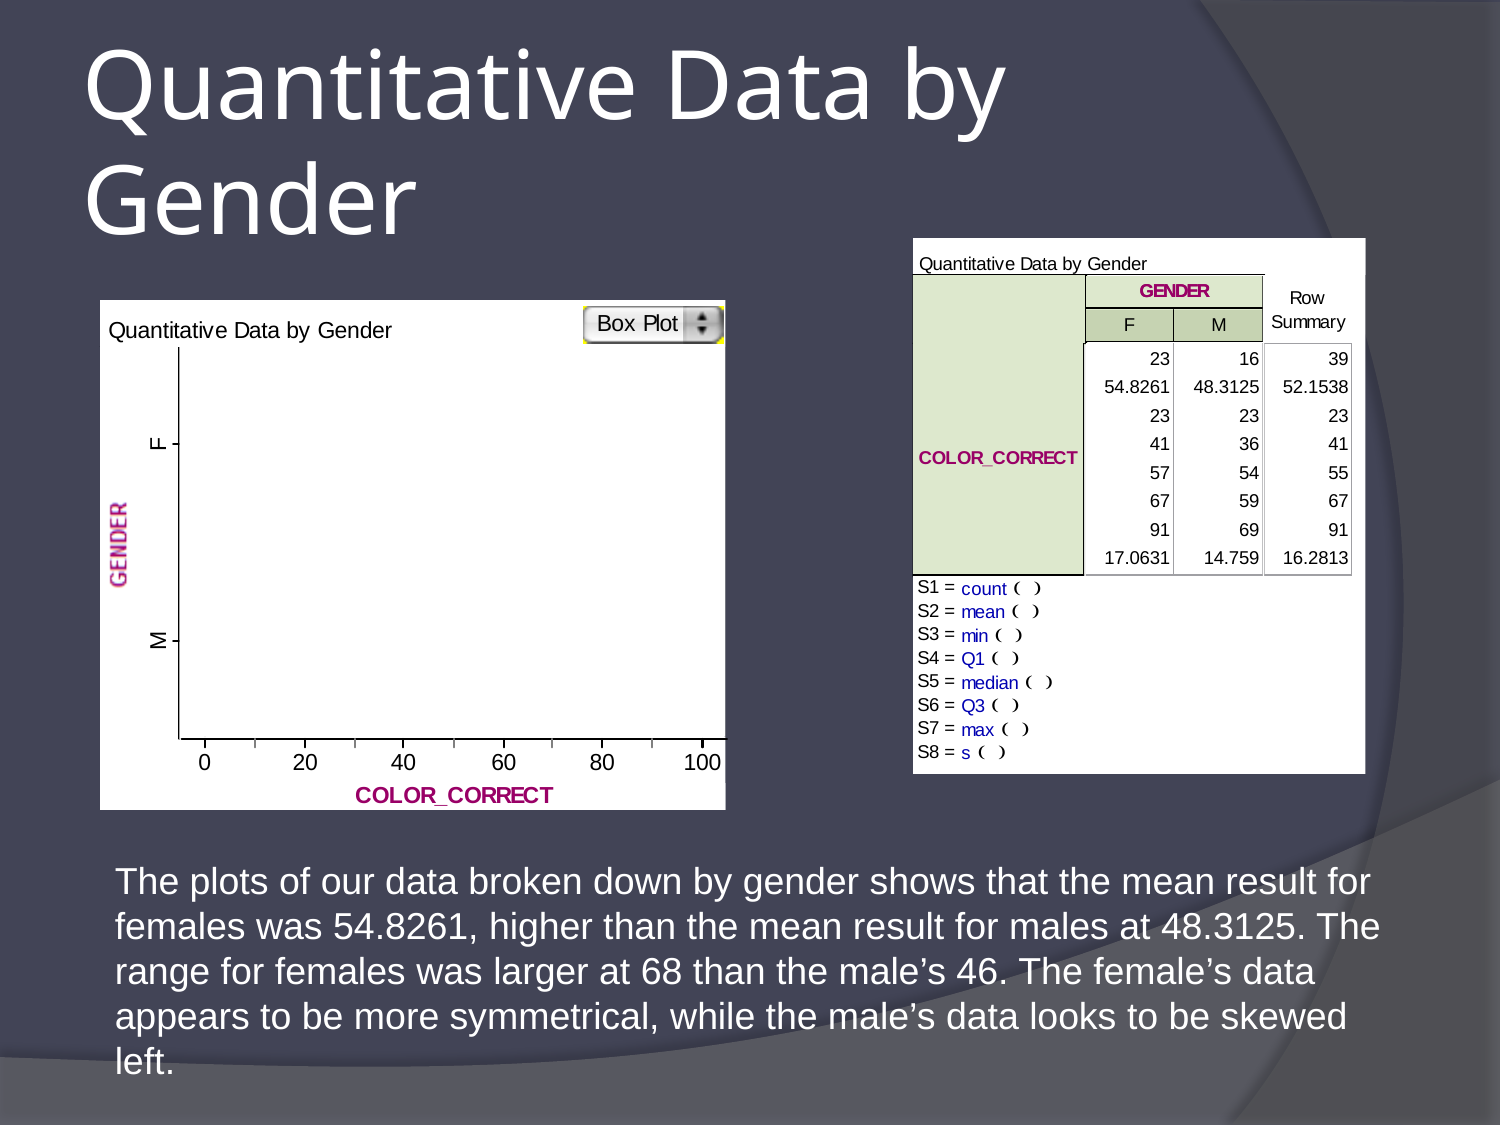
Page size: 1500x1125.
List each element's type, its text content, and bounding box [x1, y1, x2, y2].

text_box The plots of our data broken down by gender shows that the mean result for females was 54.8261, higher than the mean result for males at 48.3125. The range for females was larger at 68 than the male’s 46. The female’s data appears to be more symmetrical, while the male’s data looks to be skewed left. [99, 849, 1400, 1090]
title Quantitative Data by Gender [75, 45, 1300, 233]
picture [99, 299, 728, 813]
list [912, 237, 1368, 776]
